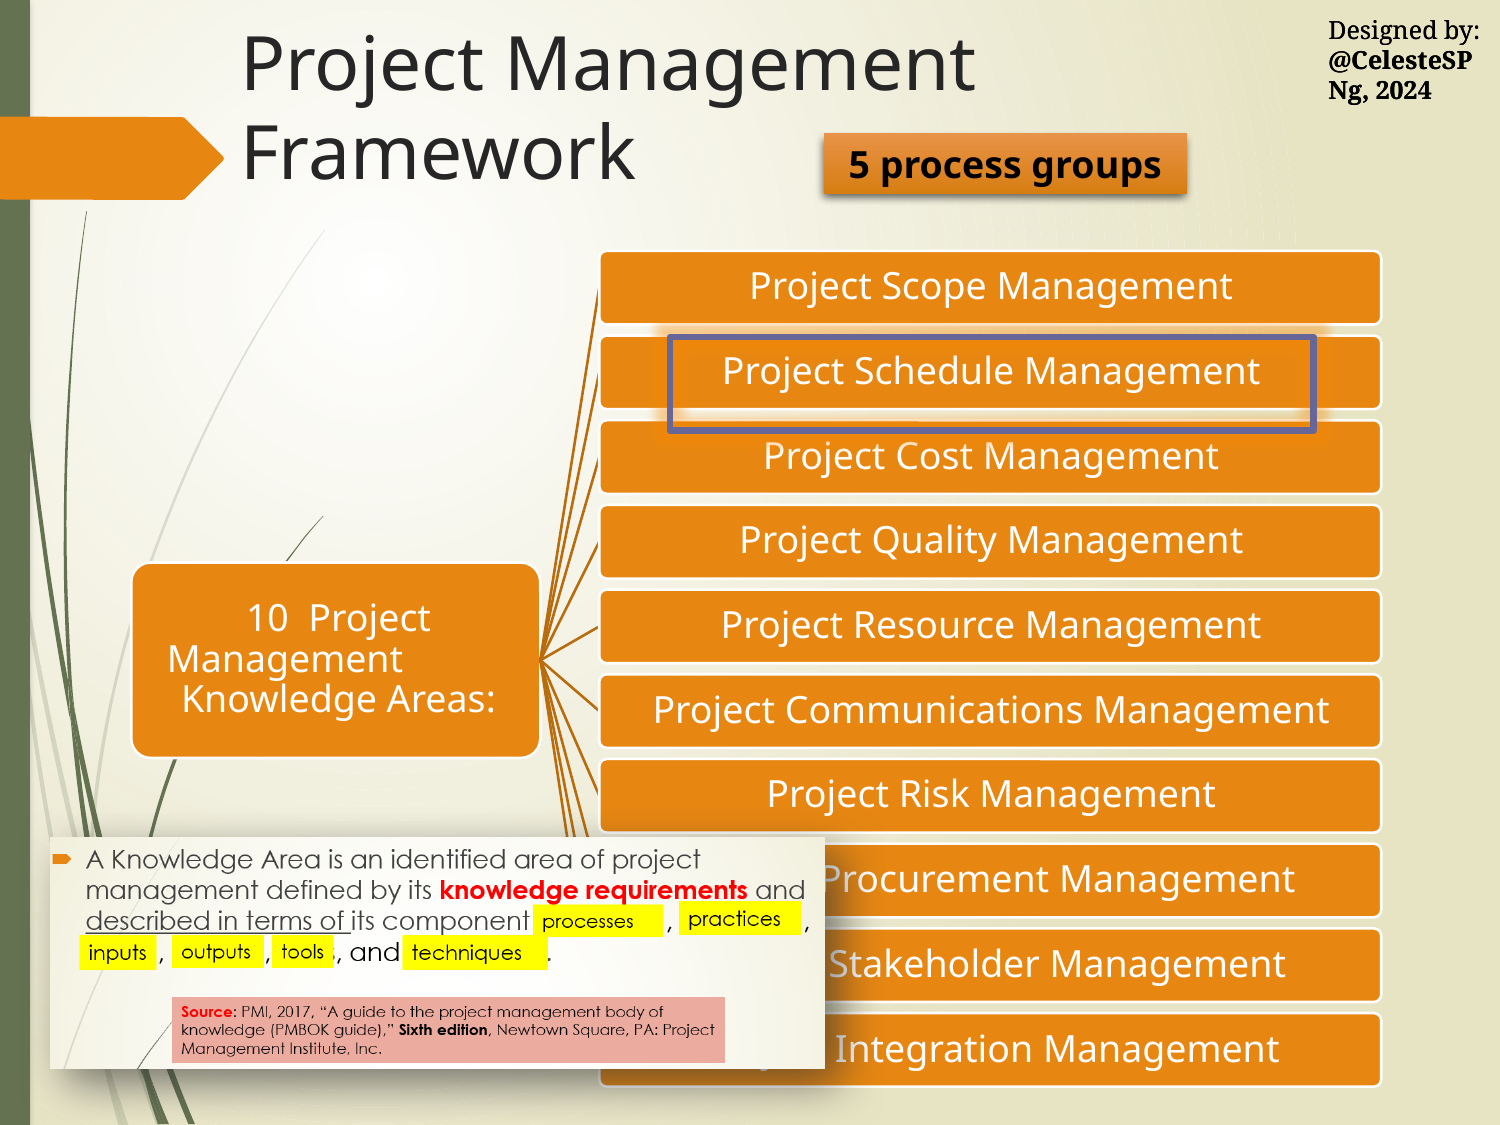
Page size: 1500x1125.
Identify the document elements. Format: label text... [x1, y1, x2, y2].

text_box Designed by: @CelesteSPNg, 2024 [1313, 7, 1500, 112]
title Project Management Framework [225, 7, 1306, 218]
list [12, 249, 1500, 1088]
text_box 5 process groups [824, 133, 1188, 194]
picture [49, 837, 826, 1069]
